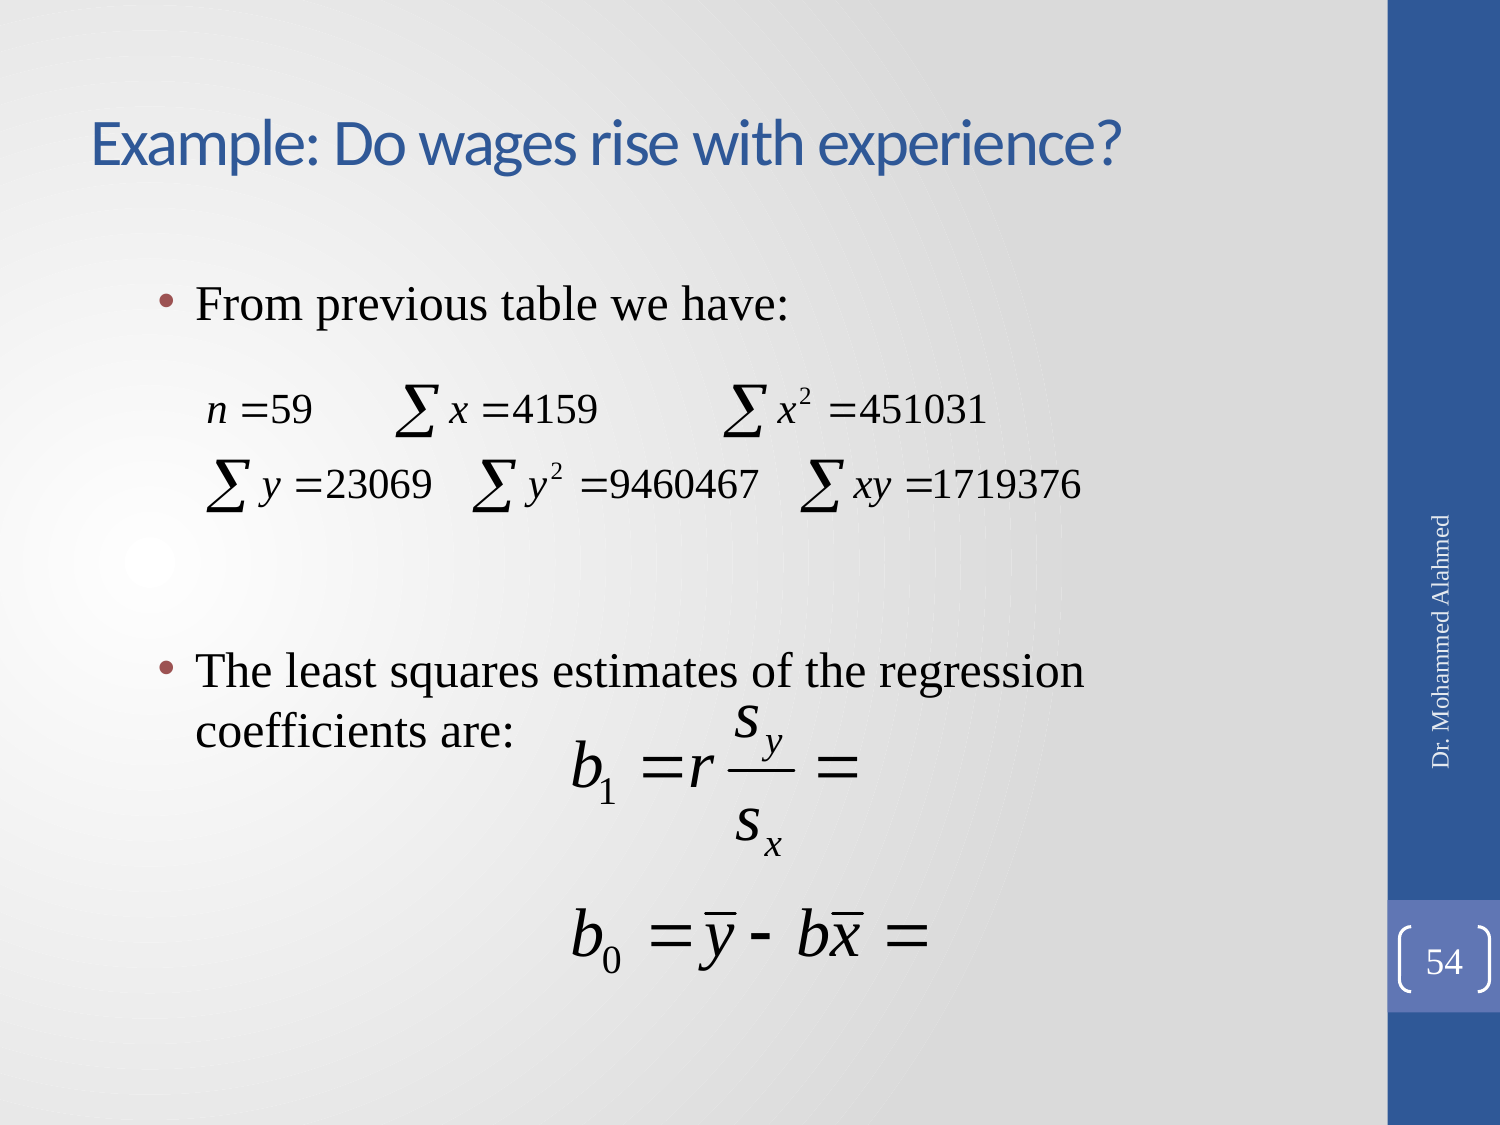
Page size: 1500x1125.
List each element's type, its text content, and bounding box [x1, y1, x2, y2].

list From previous table we have: The least squares estimates of the regression coefficients are: [75, 262, 1325, 1050]
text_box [561, 886, 933, 991]
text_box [199, 374, 1134, 526]
footer Dr. Mohammed Alahmed [1408, 500, 1469, 889]
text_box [561, 669, 860, 872]
title Example: Do wages rise with experience? [75, 45, 1325, 233]
slide_number 54 [1397, 925, 1492, 994]
